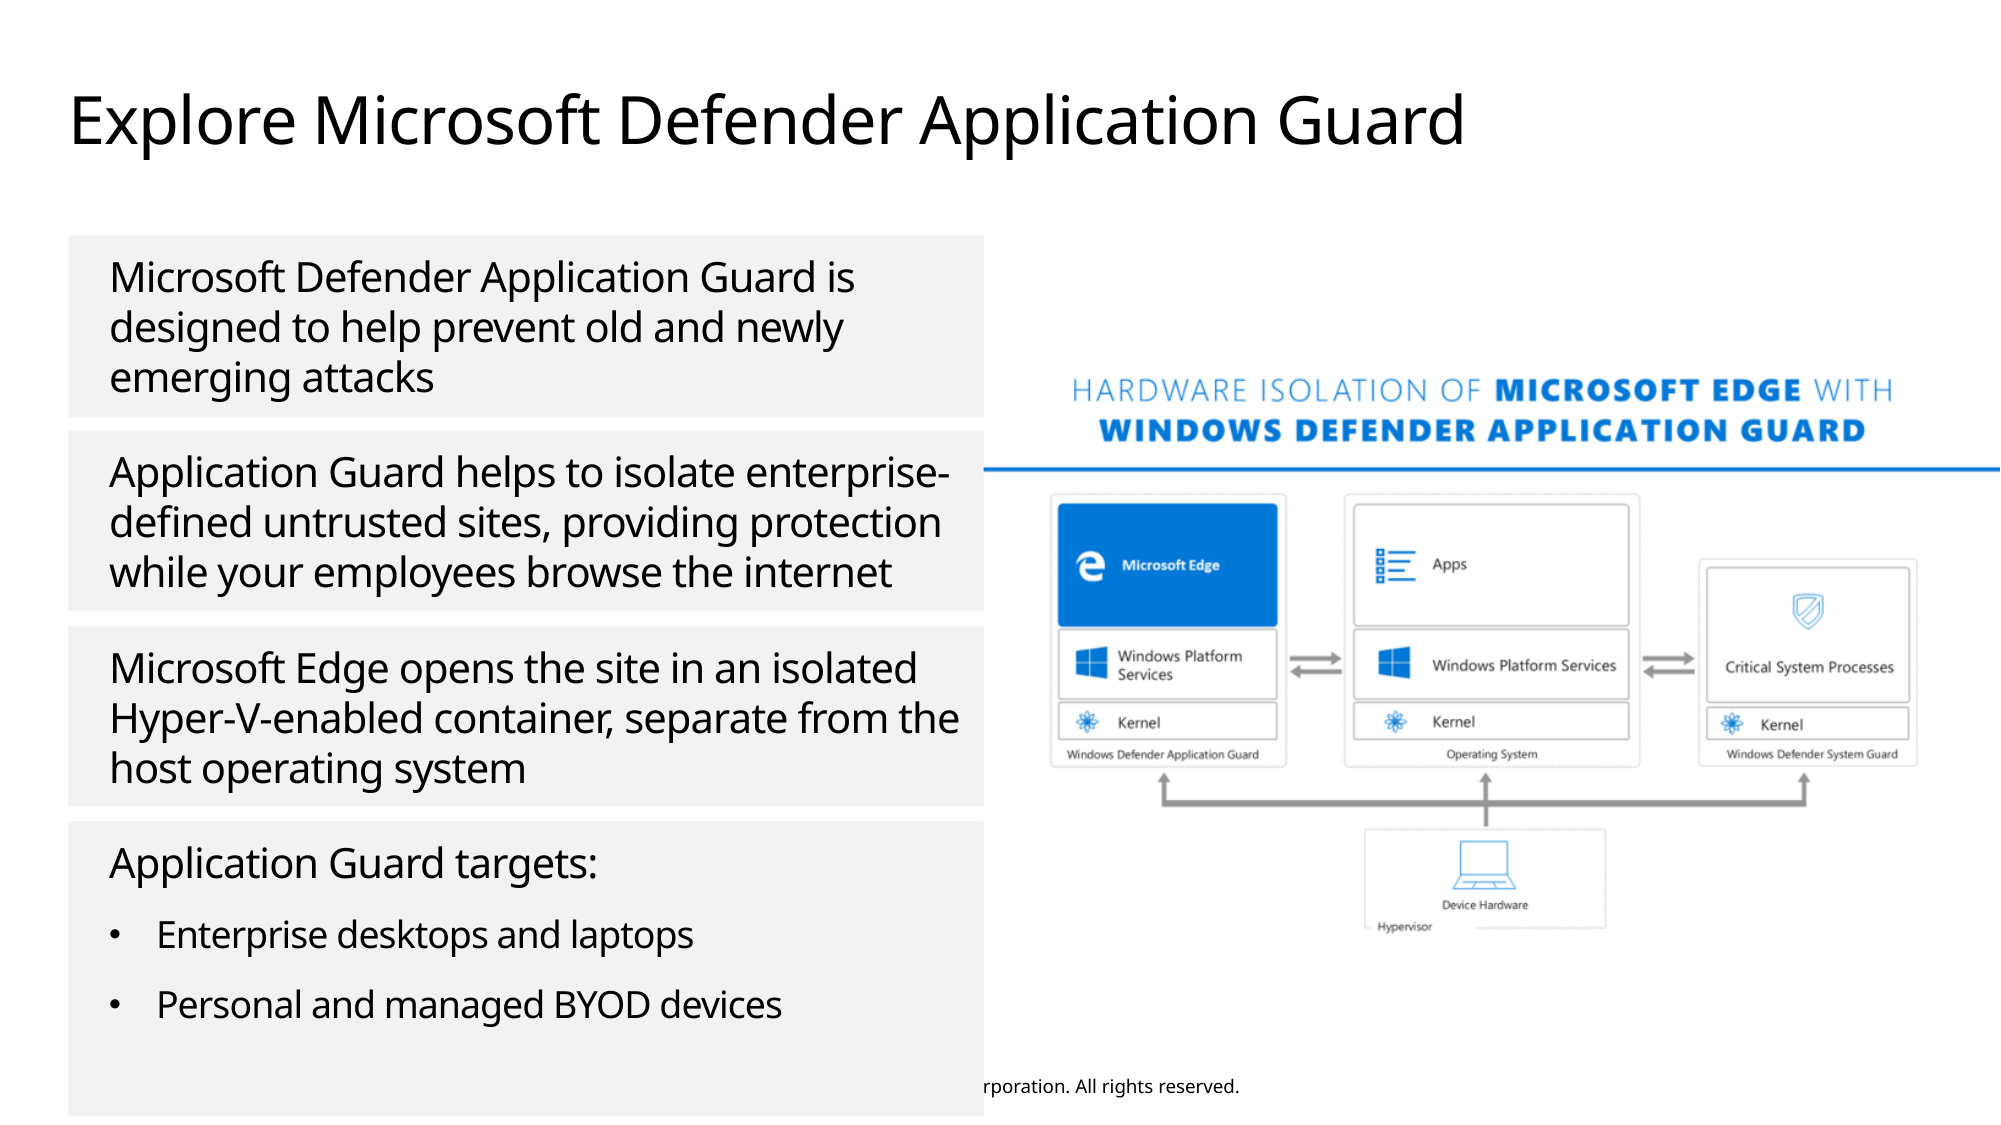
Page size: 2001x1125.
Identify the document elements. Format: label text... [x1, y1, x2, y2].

picture [947, 347, 2000, 941]
text_box Application Guard targets: Enterprise desktops and laptops Personal and managed BYOD devices [68, 821, 984, 1117]
title Explore Microsoft Defender Application Guard [68, 72, 1930, 184]
text_box Application Guard helps to isolate enterprise-defined untrusted sites, providing protection while your employees browse the internet [68, 430, 947, 611]
text_box Microsoft Edge opens the site in an isolated Hyper-V-enabled container, separate from the host operating system [68, 626, 947, 807]
list Microsoft Defender Application Guard is designed to help prevent old and newly emerging attacks [68, 235, 984, 418]
